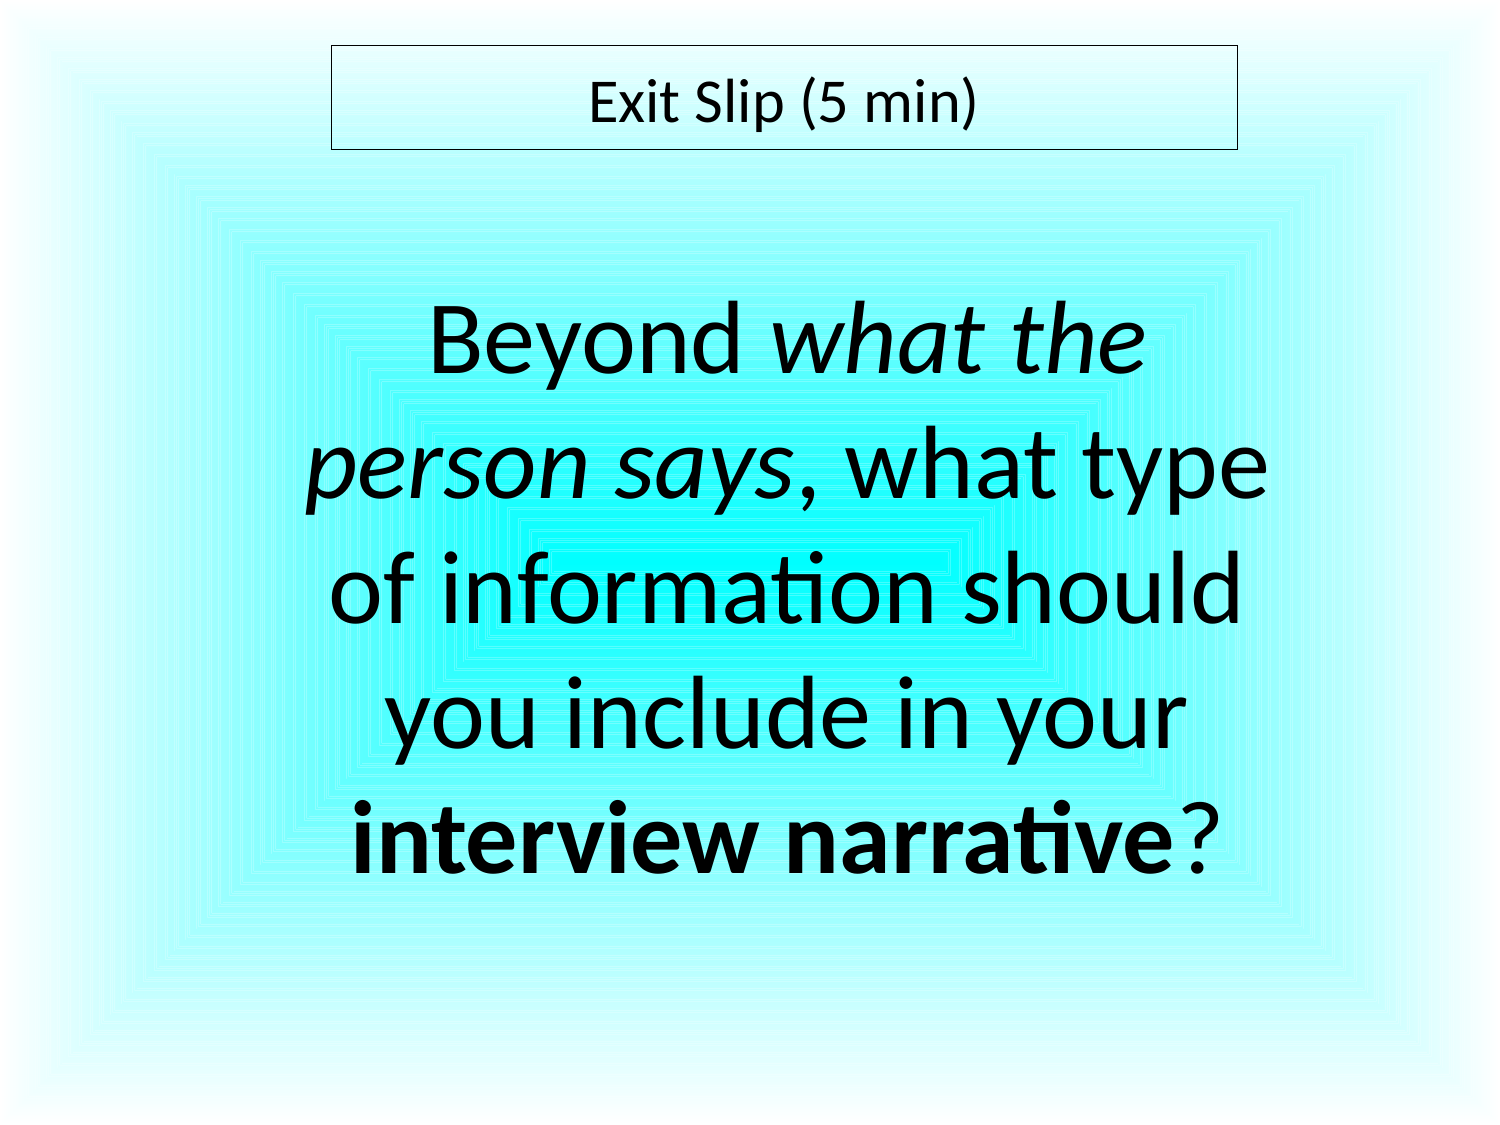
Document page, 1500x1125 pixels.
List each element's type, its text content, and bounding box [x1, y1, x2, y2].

text_box Exit Slip (5 min) [331, 45, 1238, 150]
text_box Beyond what the person says, what type of information should you include in your interview narrative? [287, 262, 1288, 902]
